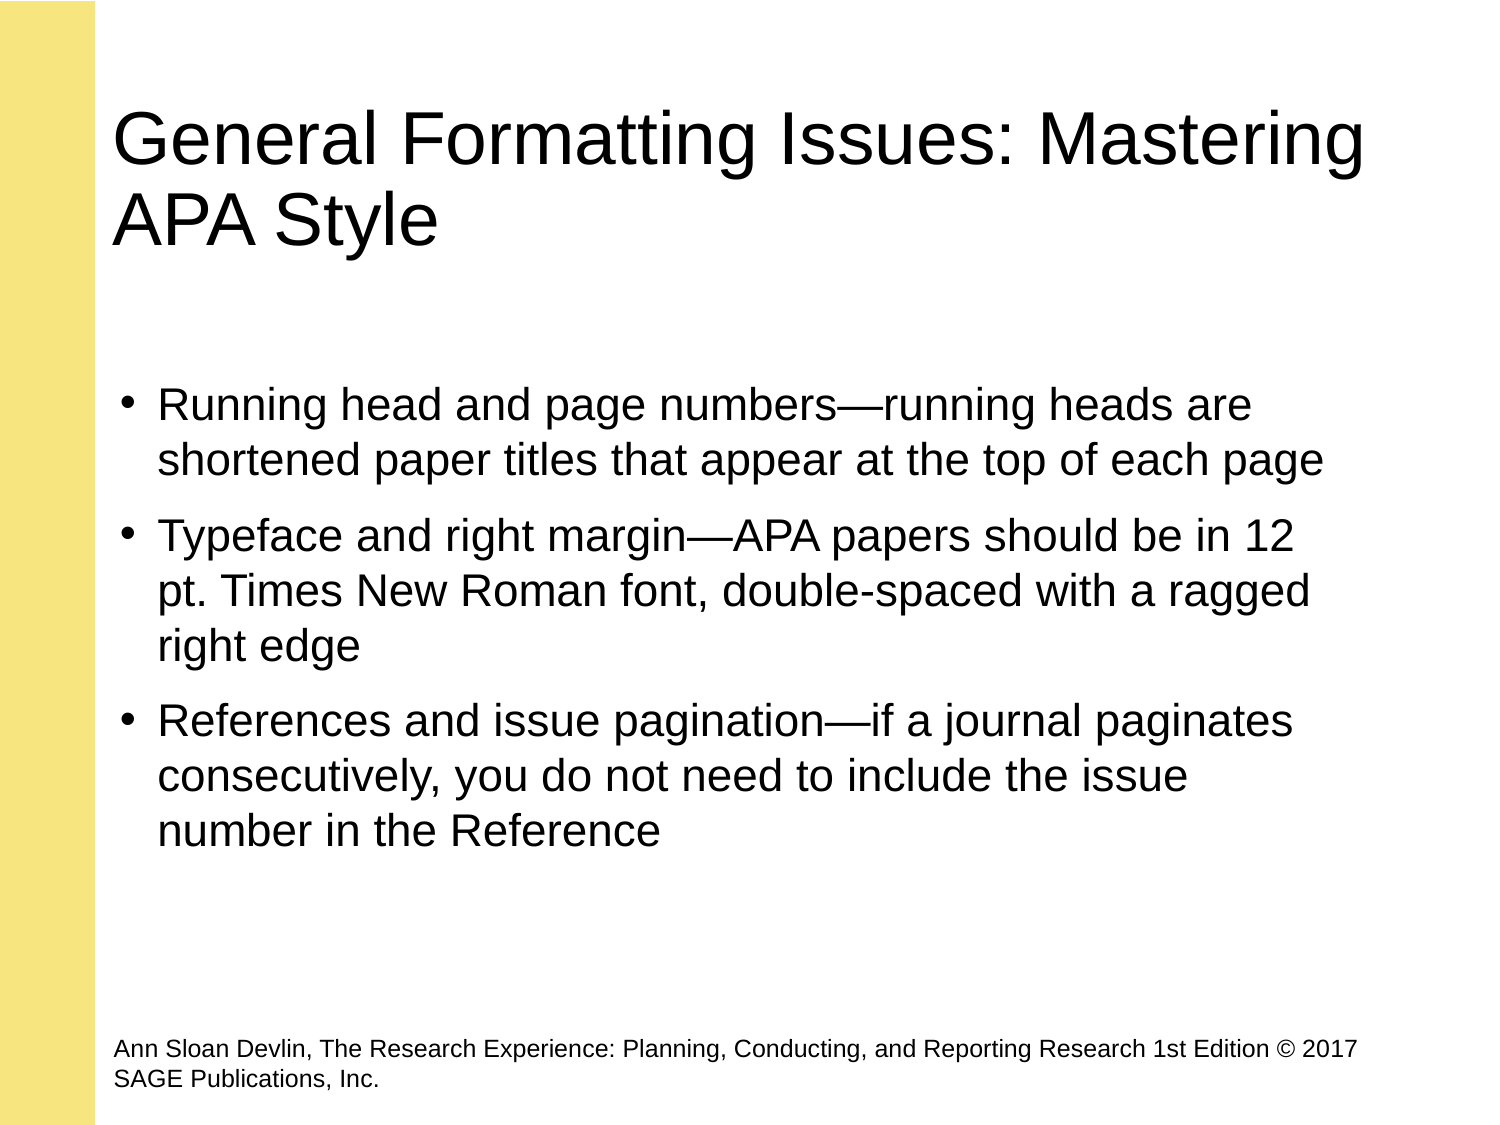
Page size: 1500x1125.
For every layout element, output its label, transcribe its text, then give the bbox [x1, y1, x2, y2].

list Running head and page numbers—running heads are shortened paper titles that appear at the top of each page Typeface and right margin—APA papers should be in 12 pt. Times New Roman font, double-spaced with a ragged right edge References and issue pagination—if a journal paginates consecutively, you do not need to include the issue number in the Reference [104, 366, 1370, 889]
title General Formatting Issues: Mastering APA Style [97, 94, 1392, 267]
picture [0, 1, 96, 1125]
